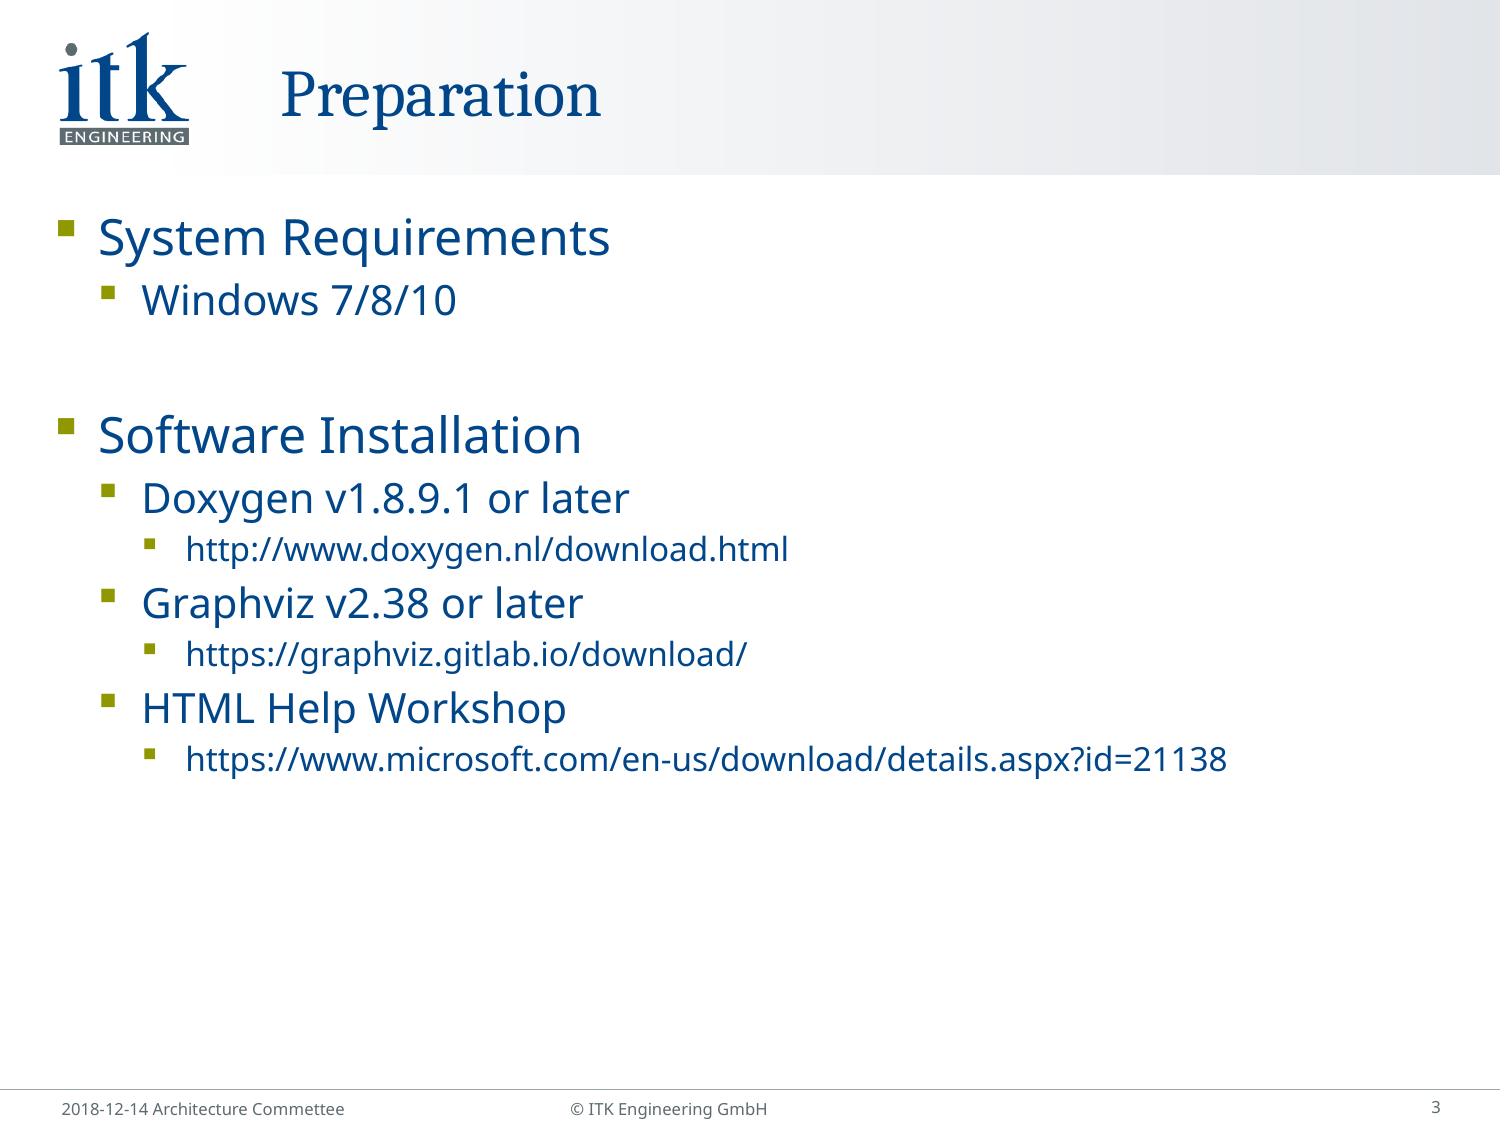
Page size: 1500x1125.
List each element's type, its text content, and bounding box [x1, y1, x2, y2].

title Preparation [265, 17, 1442, 161]
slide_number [46, 1092, 401, 1125]
footer © ITK Engineering GmbH [442, 1092, 1058, 1125]
picture [59, 32, 189, 145]
list System Requirements Windows 7/8/10 Software Installation Doxygen v1.8.9.1 or later http://www.doxygen.nl/download.html Graphviz v2.38 or later https://graphviz.gitlab.io/download/ HTML Help Workshop https://www.microsoft.com/en-us/download/details.aspx?id=21138 [53, 197, 1441, 1060]
slide_number 3 [1322, 1092, 1441, 1125]
